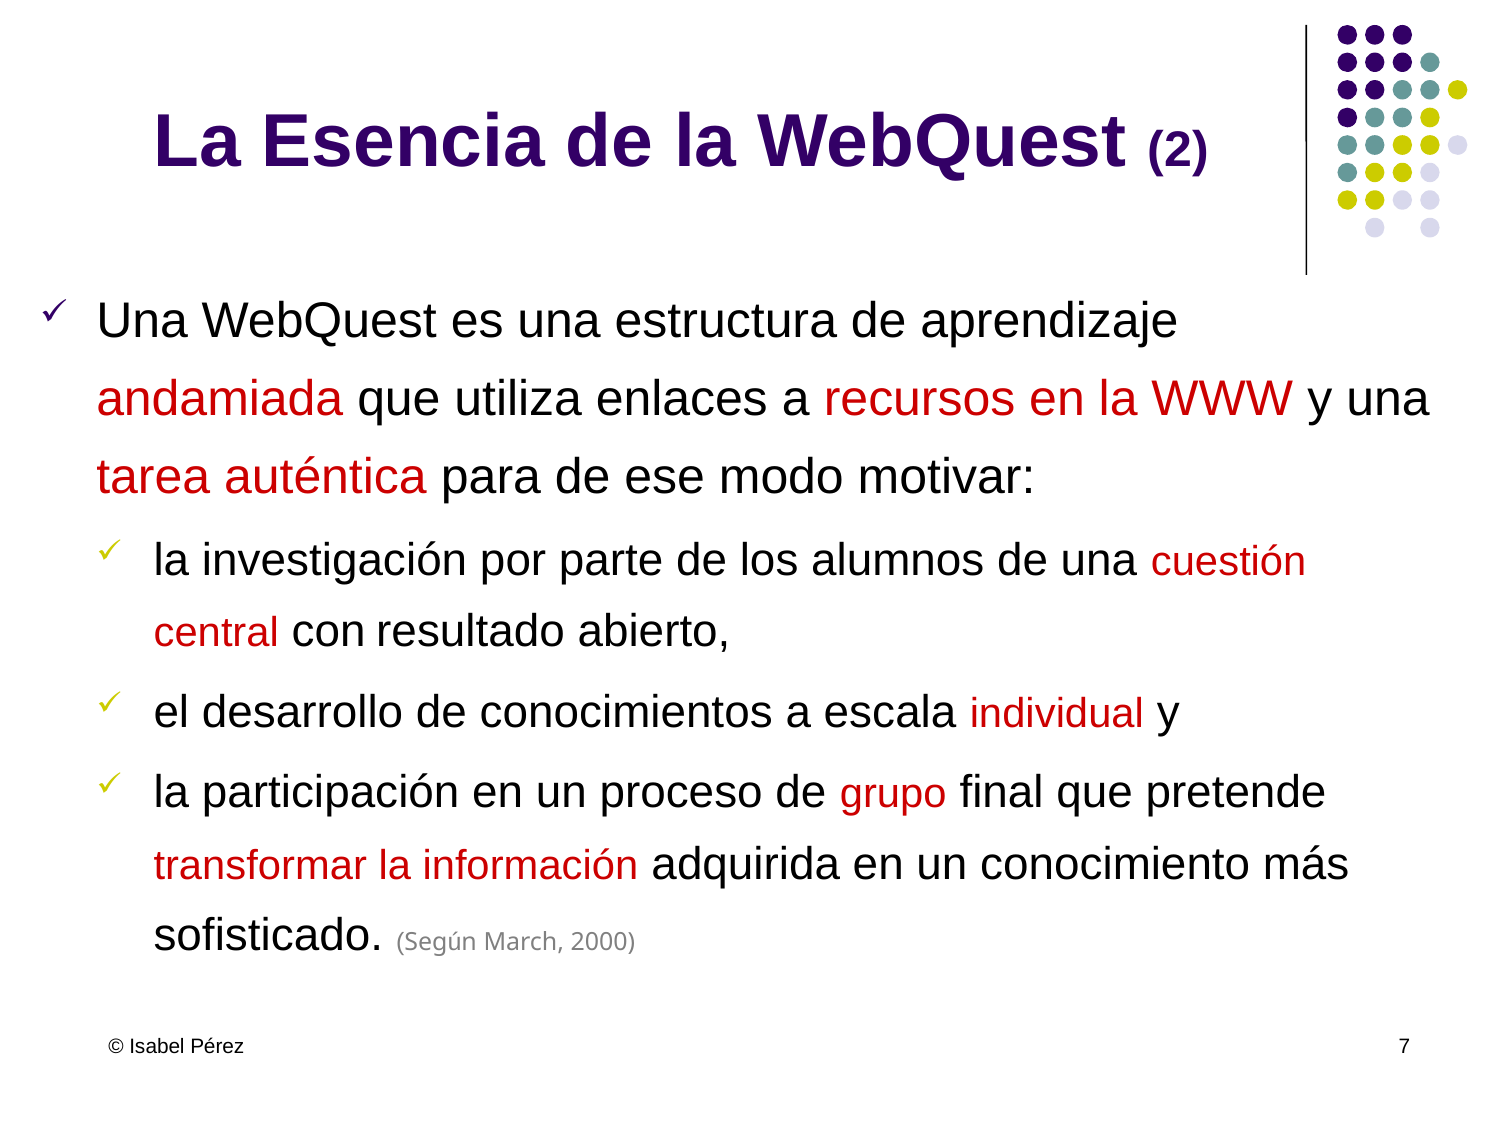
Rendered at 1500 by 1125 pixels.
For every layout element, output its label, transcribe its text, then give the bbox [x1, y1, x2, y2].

title La Esencia de la WebQuest (2) [62, 37, 1301, 251]
slide_number 7 [1074, 1024, 1426, 1101]
list Una WebQuest es una estructura de aprendizaje andamiada que utiliza enlaces a recursos en la WWW y una tarea auténtica para de ese modo motivar: la investigación por parte de los alumnos de una cuestión central con resultado abierto, el desarrollo de conocimientos a escala individual y la participación en un proceso de grupo final que pretende transformar la información adquirida en un conocimiento más sofisticado. (Según March, 2000) [24, 262, 1451, 1001]
footer © Isabel Pérez [87, 1024, 563, 1101]
